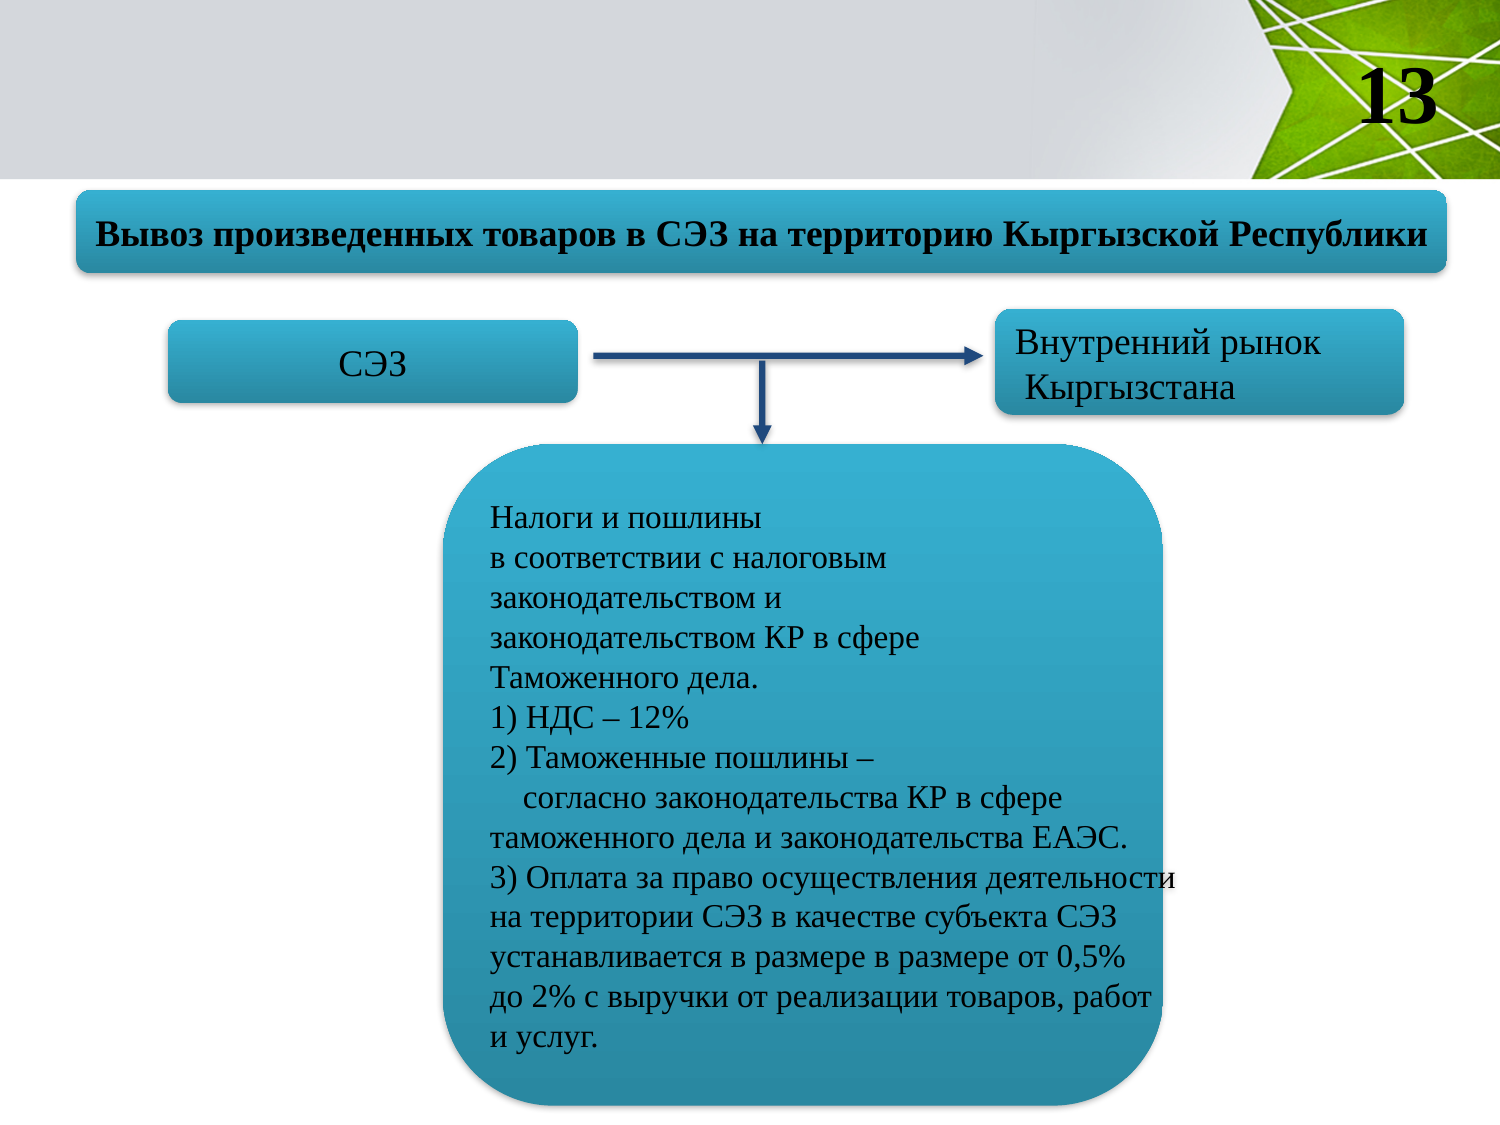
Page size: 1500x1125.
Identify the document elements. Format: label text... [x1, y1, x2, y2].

text_box [752, 360, 772, 445]
text_box Налоги и пошлины в соответствии с налоговым законодательством и законодательством КР в сфере Таможенного дела. 1) НДС – 12% 2) Таможенные пошлины – согласно законодательства КР в сфере таможенного дела и законодательства ЕАЭС. 3) Оплата за право осуществления деятельности на территории СЭЗ в качестве субъекта СЭЗ устанавливается в размере в размере от 0,5% до 2% с выручки от реализации товаров, работ и услуг. [442, 444, 1164, 1106]
text_box Внутренний рынок Кыргызстана [995, 308, 1405, 415]
text_box 13 [1340, 32, 1459, 148]
text_box СЭЗ [168, 320, 578, 404]
picture [0, 0, 1500, 1125]
text_box Вывоз произведенных товаров в СЭЗ на территорию Кыргызской Республики [76, 190, 1447, 274]
text_box [593, 346, 984, 366]
